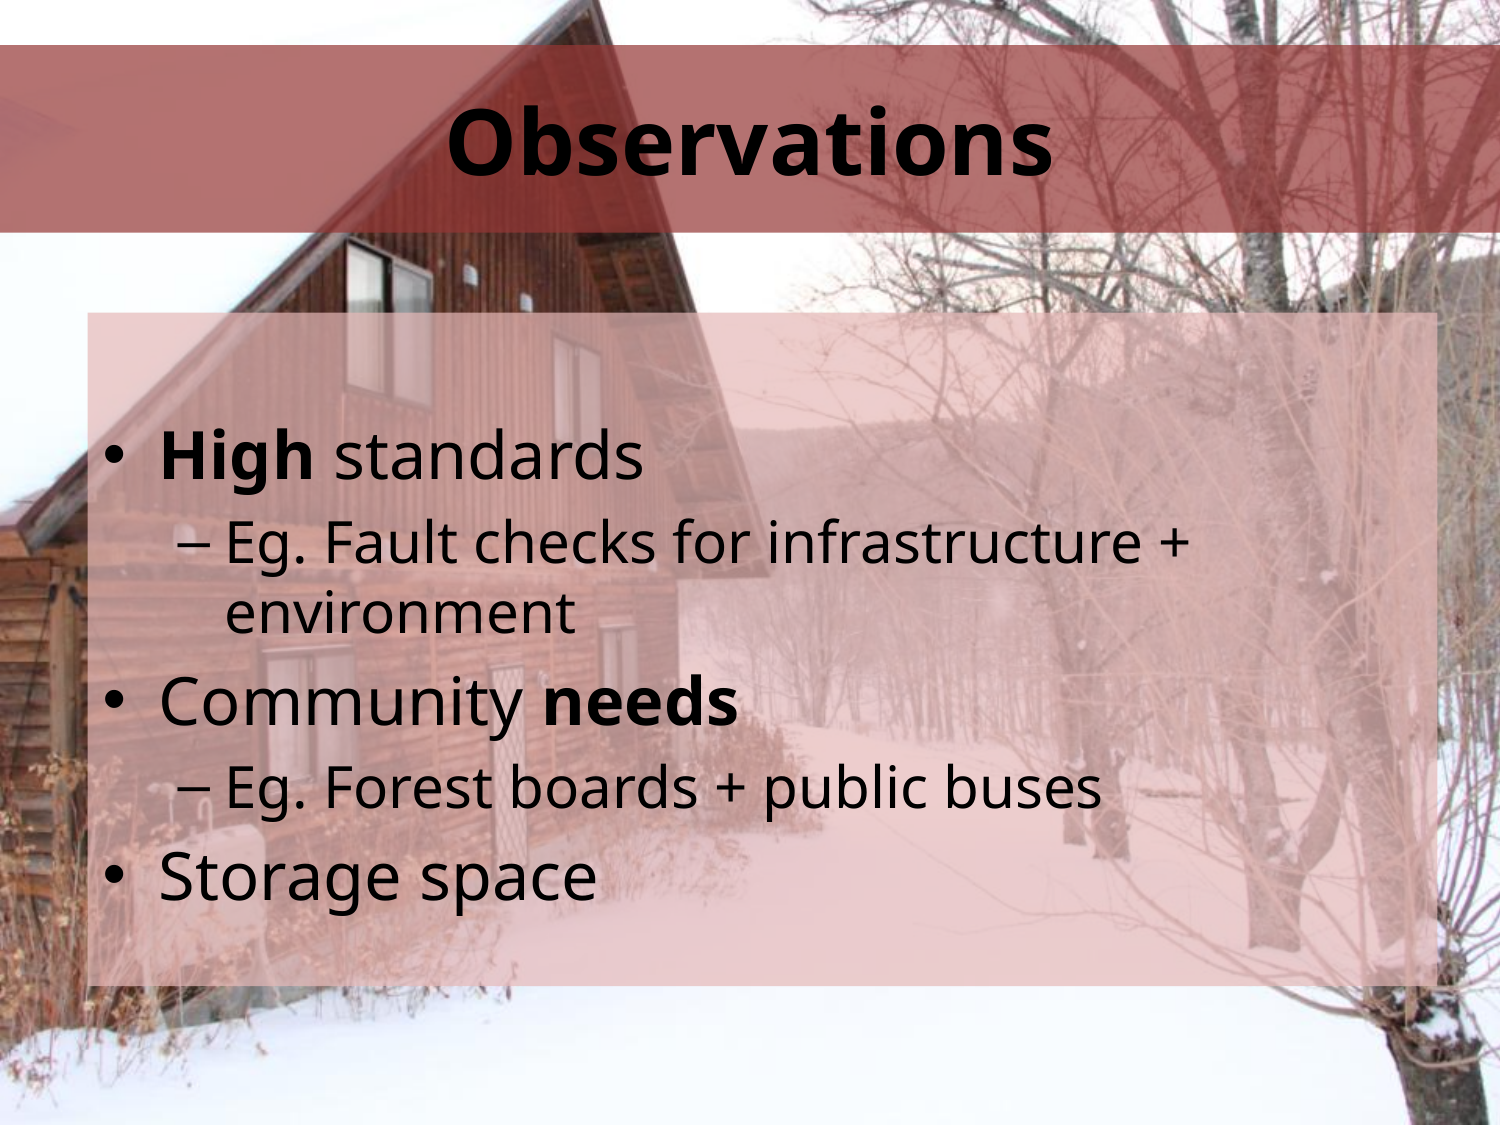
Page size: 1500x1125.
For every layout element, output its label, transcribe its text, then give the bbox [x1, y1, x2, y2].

picture [0, 0, 1500, 44]
list High standards Eg. Fault checks for infrastructure + environment Community needs Eg. Forest boards + public buses Storage space [87, 312, 1438, 987]
picture [0, 233, 1500, 1125]
title Observations [0, 44, 1500, 233]
